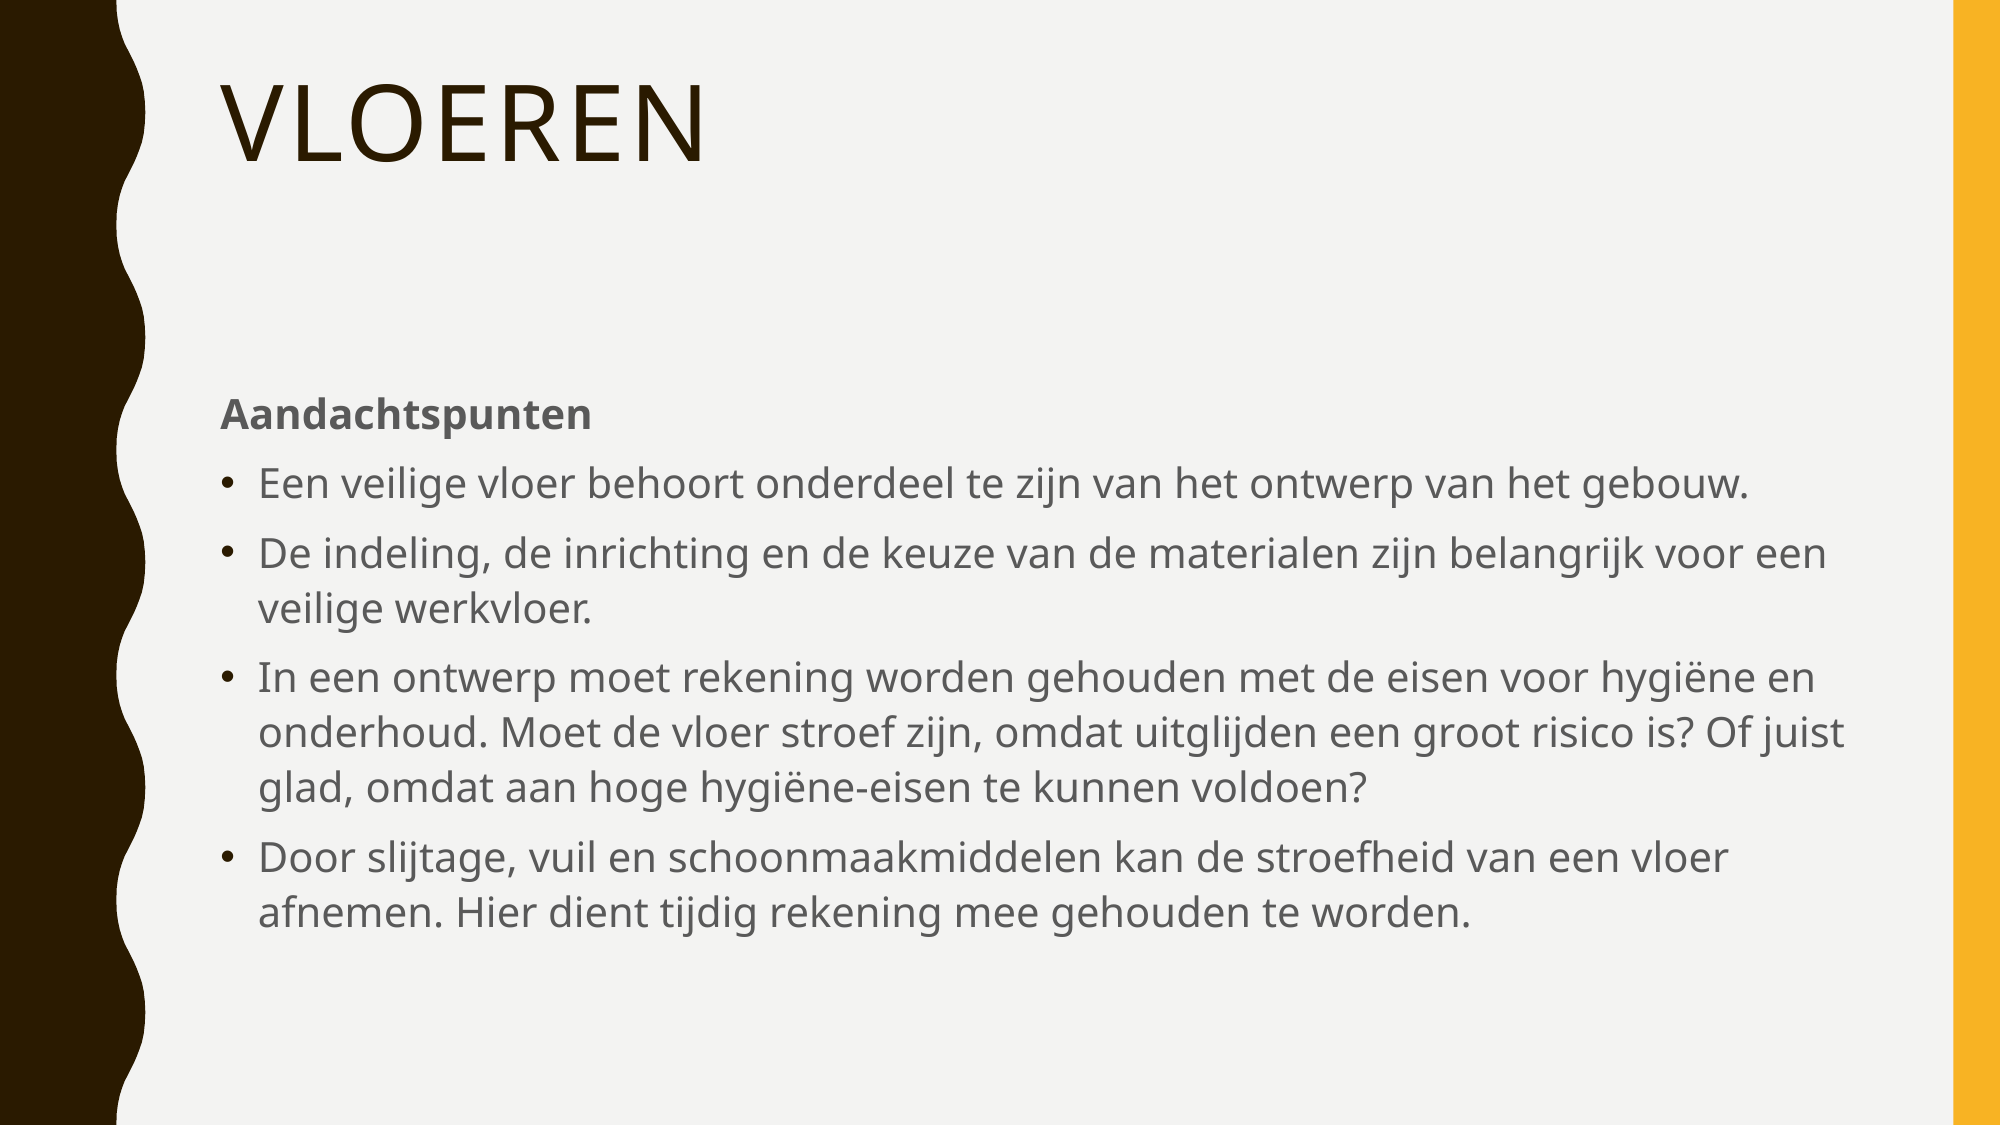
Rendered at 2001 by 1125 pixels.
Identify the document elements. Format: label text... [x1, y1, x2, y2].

list Aandachtspunten Een veilige vloer behoort onderdeel te zijn van het ontwerp van het gebouw. De indeling, de inrichting en de keuze van de materialen zijn belangrijk voor een veilige werkvloer. In een ontwerp moet rekening worden gehouden met de eisen voor hygiëne en onderhoud. Moet de vloer stroef zijn, omdat uitglijden een groot risico is? Of juist glad, omdat aan hoge hygiëne-eisen te kunnen voldoen? Door slijtage, vuil en schoonmaakmiddelen kan de stroefheid van een vloer afnemen. Hier dient tijdig rekening mee gehouden te worden. [205, 375, 1875, 965]
title Vloeren [205, 62, 1875, 308]
